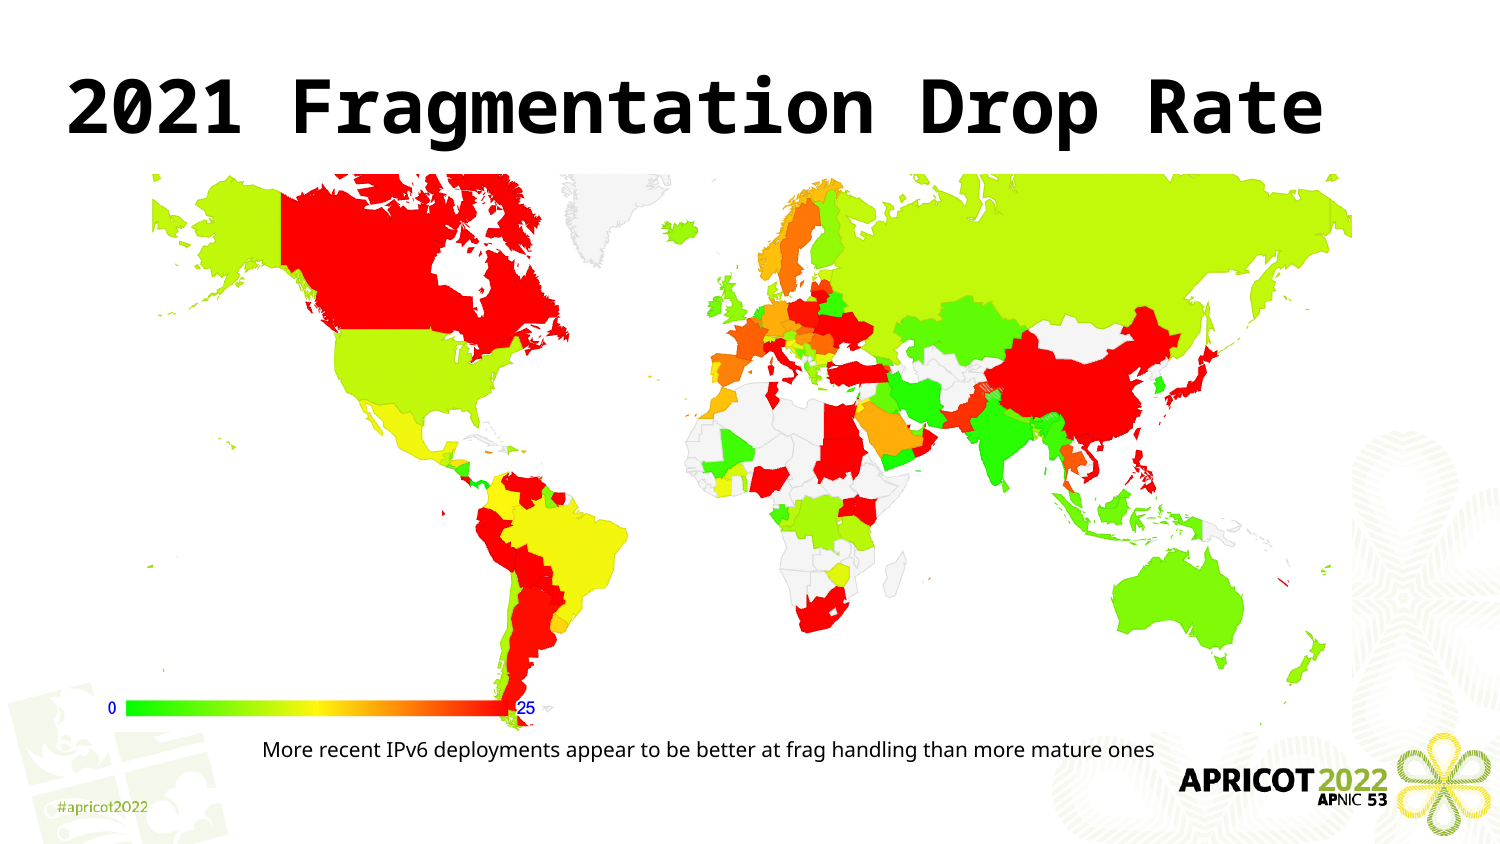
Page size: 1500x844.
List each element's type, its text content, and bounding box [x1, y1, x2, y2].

text_box More recent IPv6 deployments appear to be better at frag handling than more mature ones [247, 740, 1170, 769]
picture [0, 0, 1500, 844]
title 2021 Fragmentation Drop Rate [64, 33, 1436, 175]
